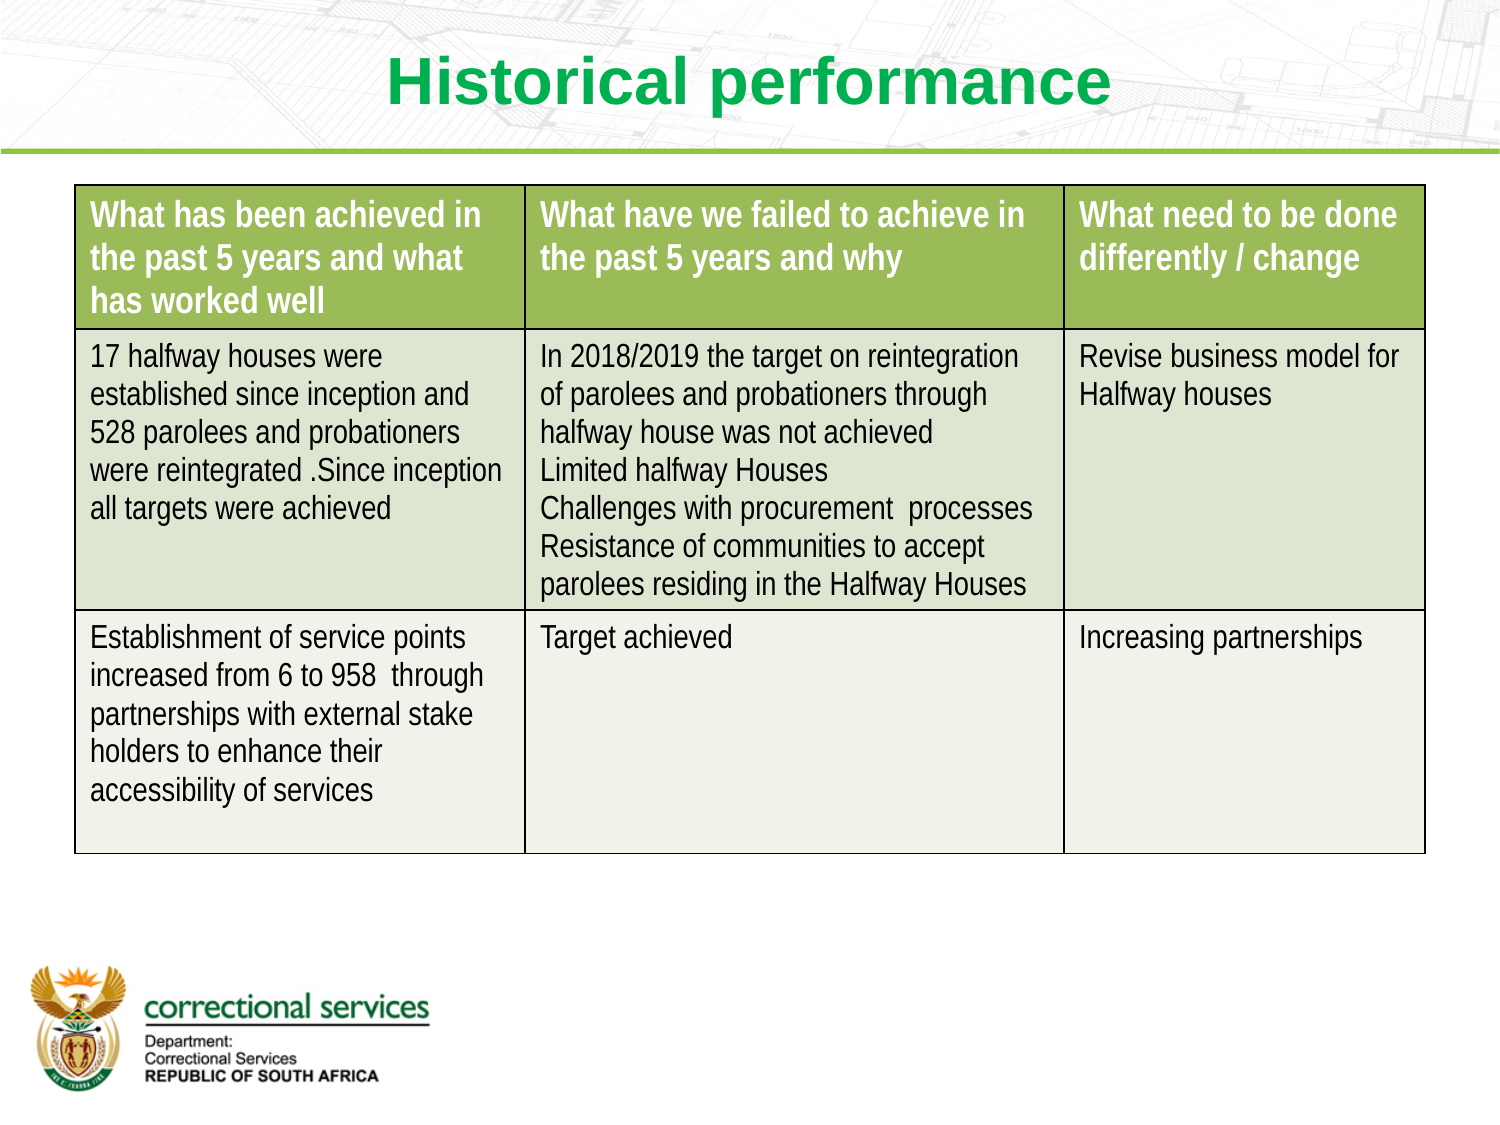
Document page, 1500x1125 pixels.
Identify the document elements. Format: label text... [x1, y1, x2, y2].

table_header What has been achieved in the past 5 years and what has worked well [76, 186, 524, 328]
picture [0, 0, 1500, 154]
picture [0, 936, 481, 1125]
text_box Historical performance [74, 30, 1425, 126]
table_cell Revise business model for Halfway houses [1065, 330, 1424, 609]
table_cell 17 halfway houses were established since inception and 528 parolees and probationers were reintegrated .Since inception all targets were achieved [76, 330, 524, 609]
table_header What need to be done differently / change [1065, 186, 1424, 328]
table_cell Establishment of service points increased from 6 to 958 through partnerships with external stake holders to enhance their accessibility of services [76, 611, 524, 853]
table_cell Target achieved [526, 611, 1063, 853]
table_cell In 2018/2019 the target on reintegration of parolees and probationers through halfway house was not achieved Limited halfway Houses Challenges with procurement processes Resistance of communities to accept parolees residing in the Halfway Houses [526, 330, 1063, 609]
table_header What have we failed to achieve in the past 5 years and why [526, 186, 1063, 328]
table_cell Increasing partnerships [1065, 611, 1424, 853]
